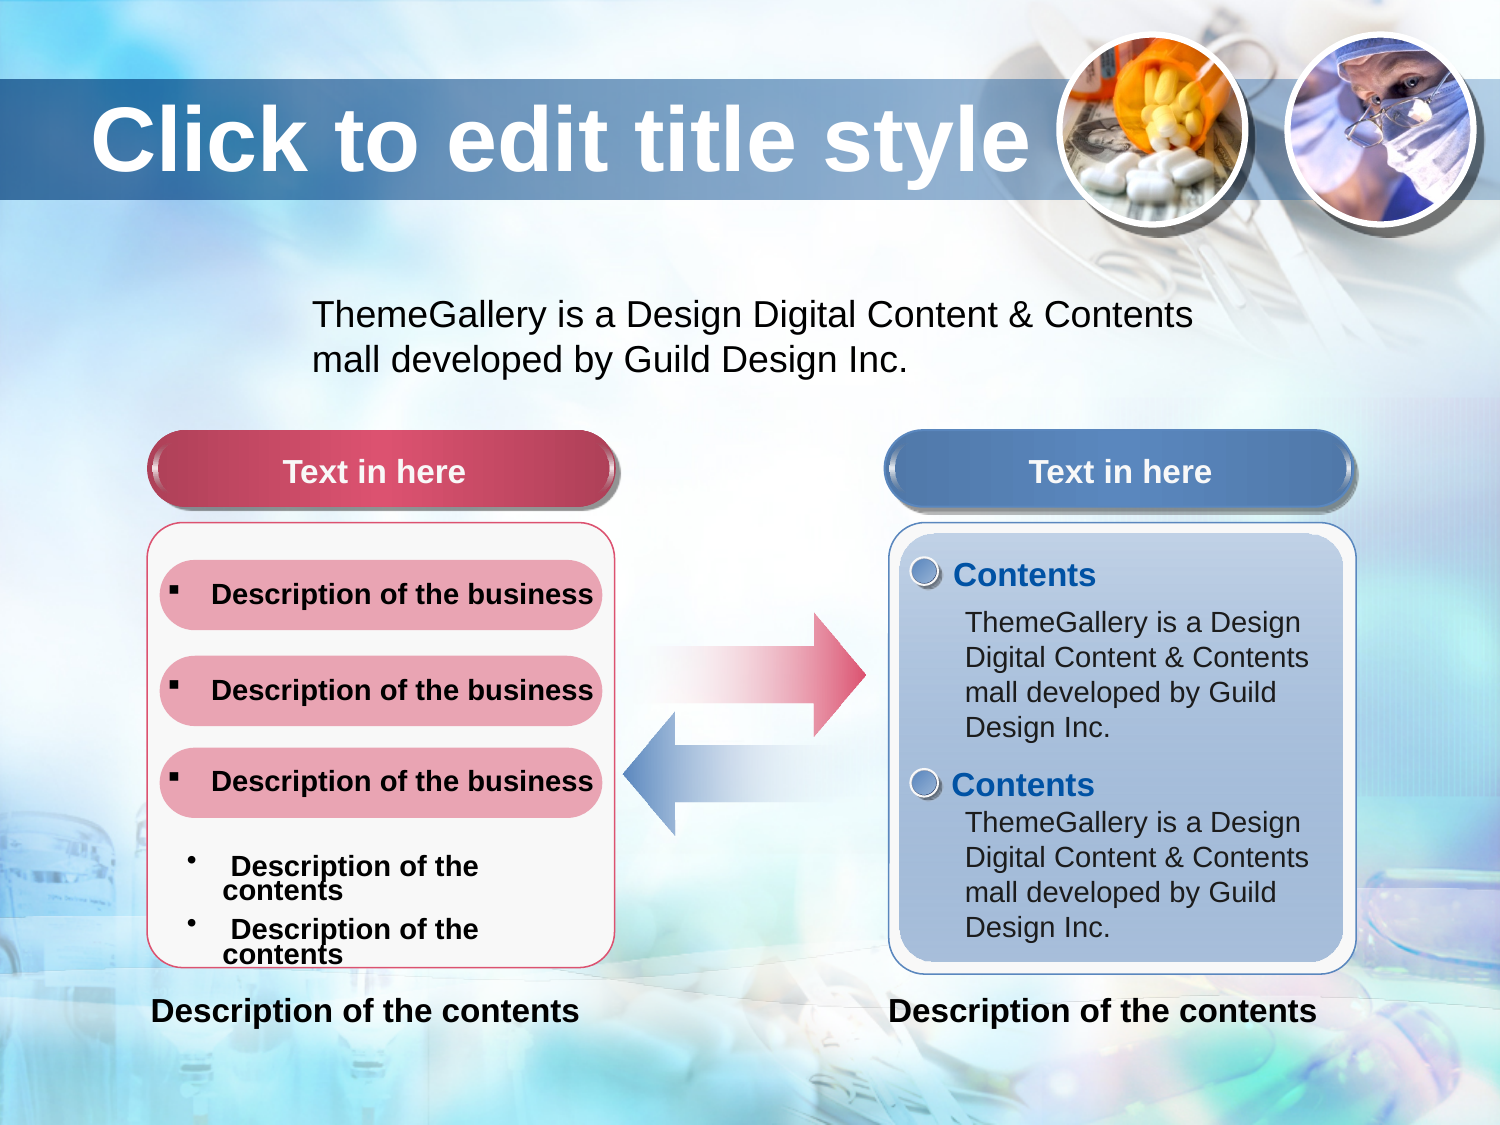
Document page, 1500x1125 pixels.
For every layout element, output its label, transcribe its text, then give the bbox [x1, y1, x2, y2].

text_box Description of the business [152, 667, 610, 714]
text_box [169, 559, 593, 571]
text_box ThemeGallery is a Design Digital Content & Contents mall developed by Guild Design Inc. [950, 595, 1363, 751]
text_box Description of the business [152, 759, 610, 806]
picture [0, 0, 1500, 1125]
text_box Description of the contents [873, 982, 1333, 1037]
text_box ThemeGallery is a Design Digital Content & Contents mall developed by Guild Design Inc. [950, 796, 1363, 951]
text_box [147, 522, 615, 966]
text_box [168, 806, 594, 818]
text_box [910, 557, 939, 586]
title Click to edit title style [74, 40, 1051, 229]
text_box ThemeGallery is a Design Digital Content & Contents mall developed by Guild Design Inc. [297, 282, 1260, 387]
text_box [169, 655, 593, 667]
text_box Description of the business [152, 571, 610, 618]
text_box [899, 533, 1343, 962]
text_box Contents [927, 755, 1111, 811]
text_box [888, 522, 1357, 975]
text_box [884, 429, 1354, 507]
text_box [628, 612, 866, 737]
text_box [622, 711, 861, 836]
text_box [168, 714, 594, 727]
text_box Contents [929, 545, 1112, 601]
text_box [910, 768, 939, 797]
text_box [146, 429, 617, 507]
text_box [168, 618, 594, 631]
text_box Description of the contents [135, 982, 596, 1037]
text_box [168, 747, 593, 759]
text_box Description of the contents Description of the contents [172, 849, 604, 977]
